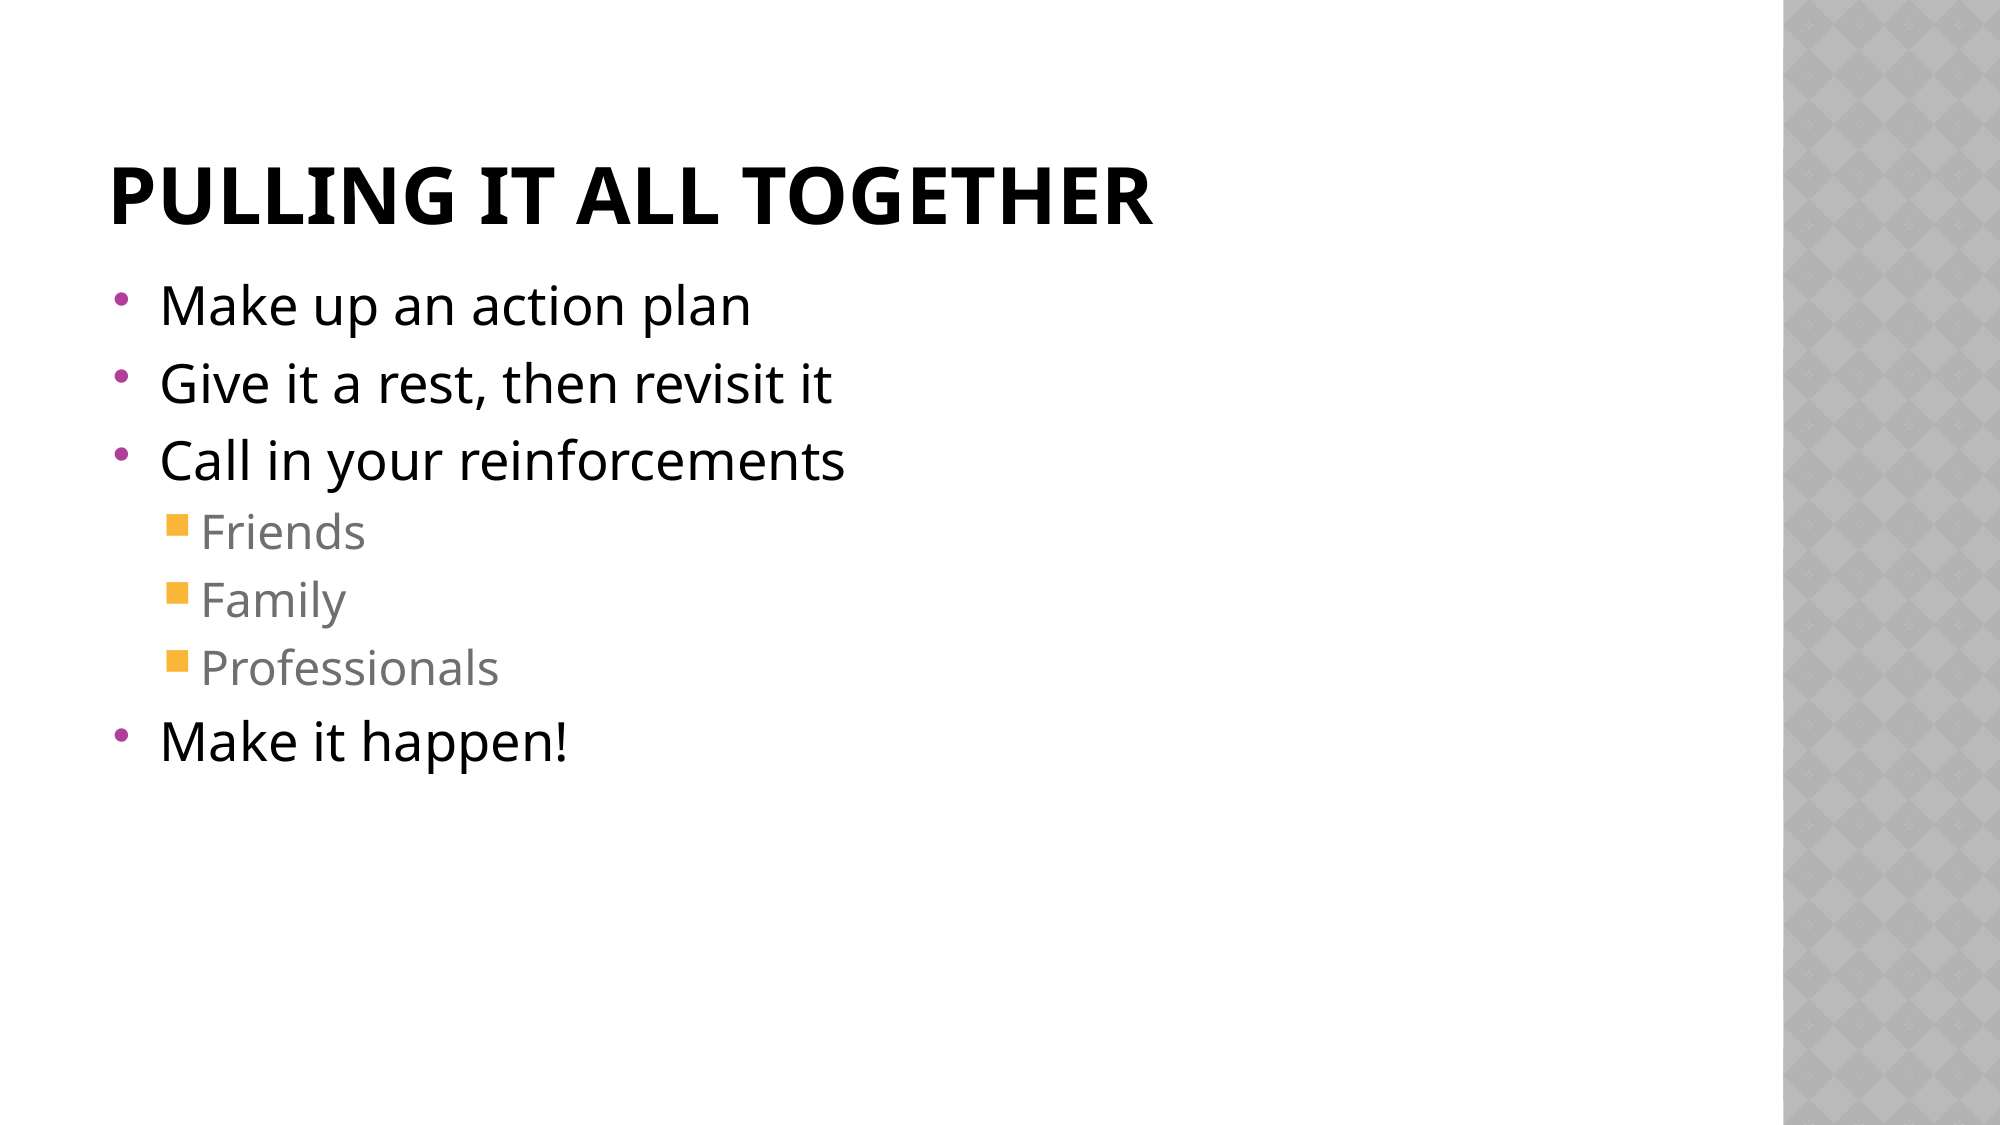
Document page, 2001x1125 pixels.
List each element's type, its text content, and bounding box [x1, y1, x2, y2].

list Make up an action plan Give it a rest, then revisit it Call in your reinforcements Friends Family Professionals Make it happen! [99, 264, 1684, 1059]
title Pulling It All Together [99, 52, 1684, 240]
